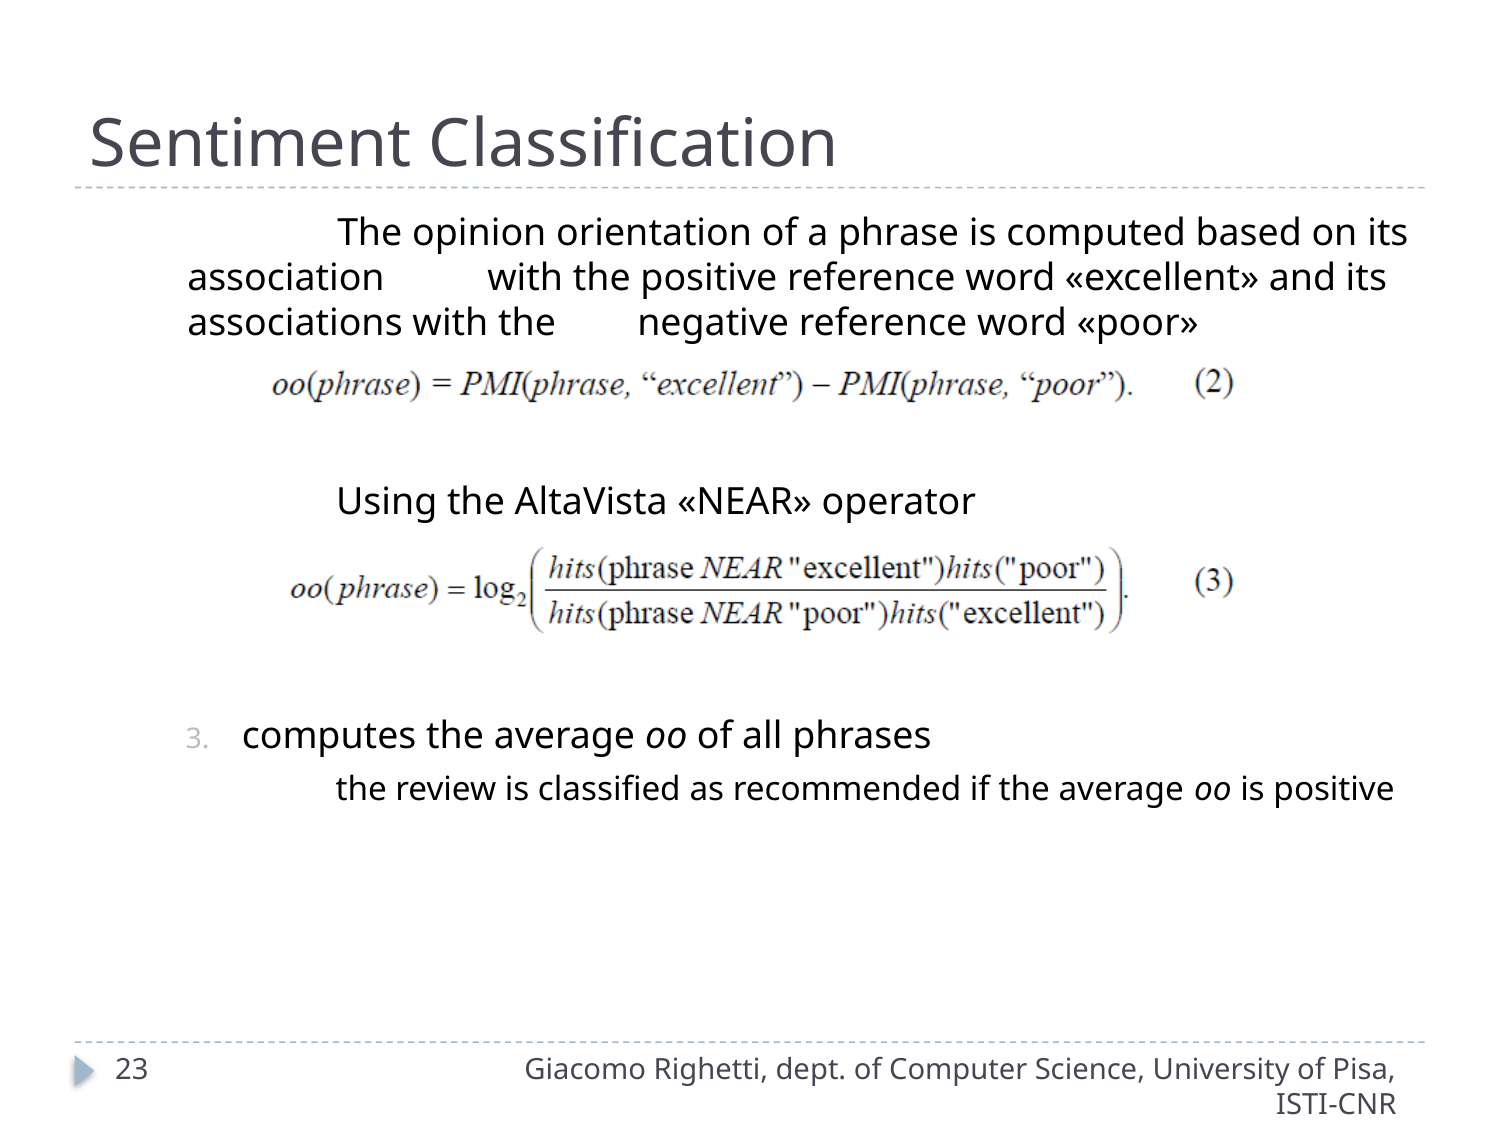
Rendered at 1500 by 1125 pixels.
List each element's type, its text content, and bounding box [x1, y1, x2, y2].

text_box computes the average oo of all phrases the review is classified as recommended if the average oo is positive [110, 704, 1461, 866]
picture [237, 349, 1263, 421]
text_box Using the AltaVista «NEAR» operator [73, 469, 1424, 551]
slide_number 23 [100, 1042, 426, 1103]
list The opinion orientation of a phrase is computed based on its association with the positive reference word «excellent» and its associations with the negative reference word «poor» [75, 200, 1425, 362]
footer Giacomo Righetti, dept. of Computer Science, University of Pisa, ISTI-CNR [475, 1042, 1412, 1125]
picture [274, 543, 1260, 640]
title Sentiment Classification [75, 24, 1425, 188]
